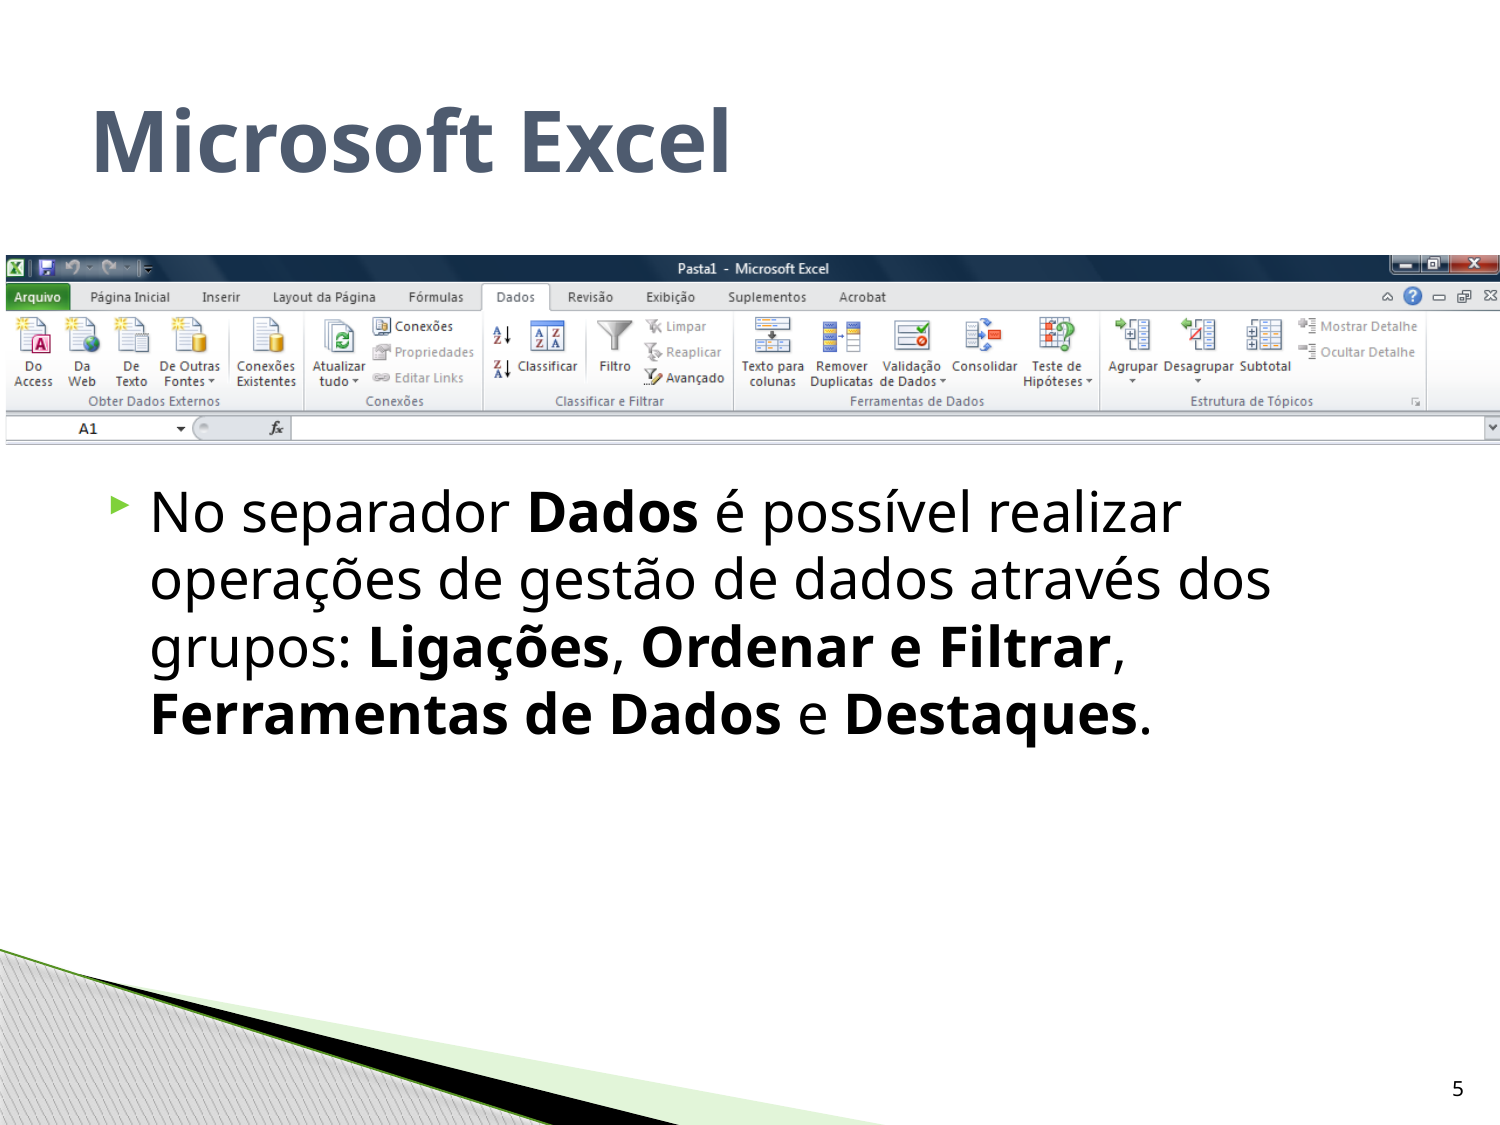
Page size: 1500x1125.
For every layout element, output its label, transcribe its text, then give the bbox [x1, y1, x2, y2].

picture [5, 255, 1500, 445]
list No separador Dados é possível realizar operações de gestão de dados através dos grupos: Ligações, Ordenar e Filtrar, Ferramentas de Dados e Destaques. [75, 468, 1425, 986]
title Microsoft Excel [75, 45, 1425, 233]
slide_number 5 [1418, 1051, 1479, 1112]
